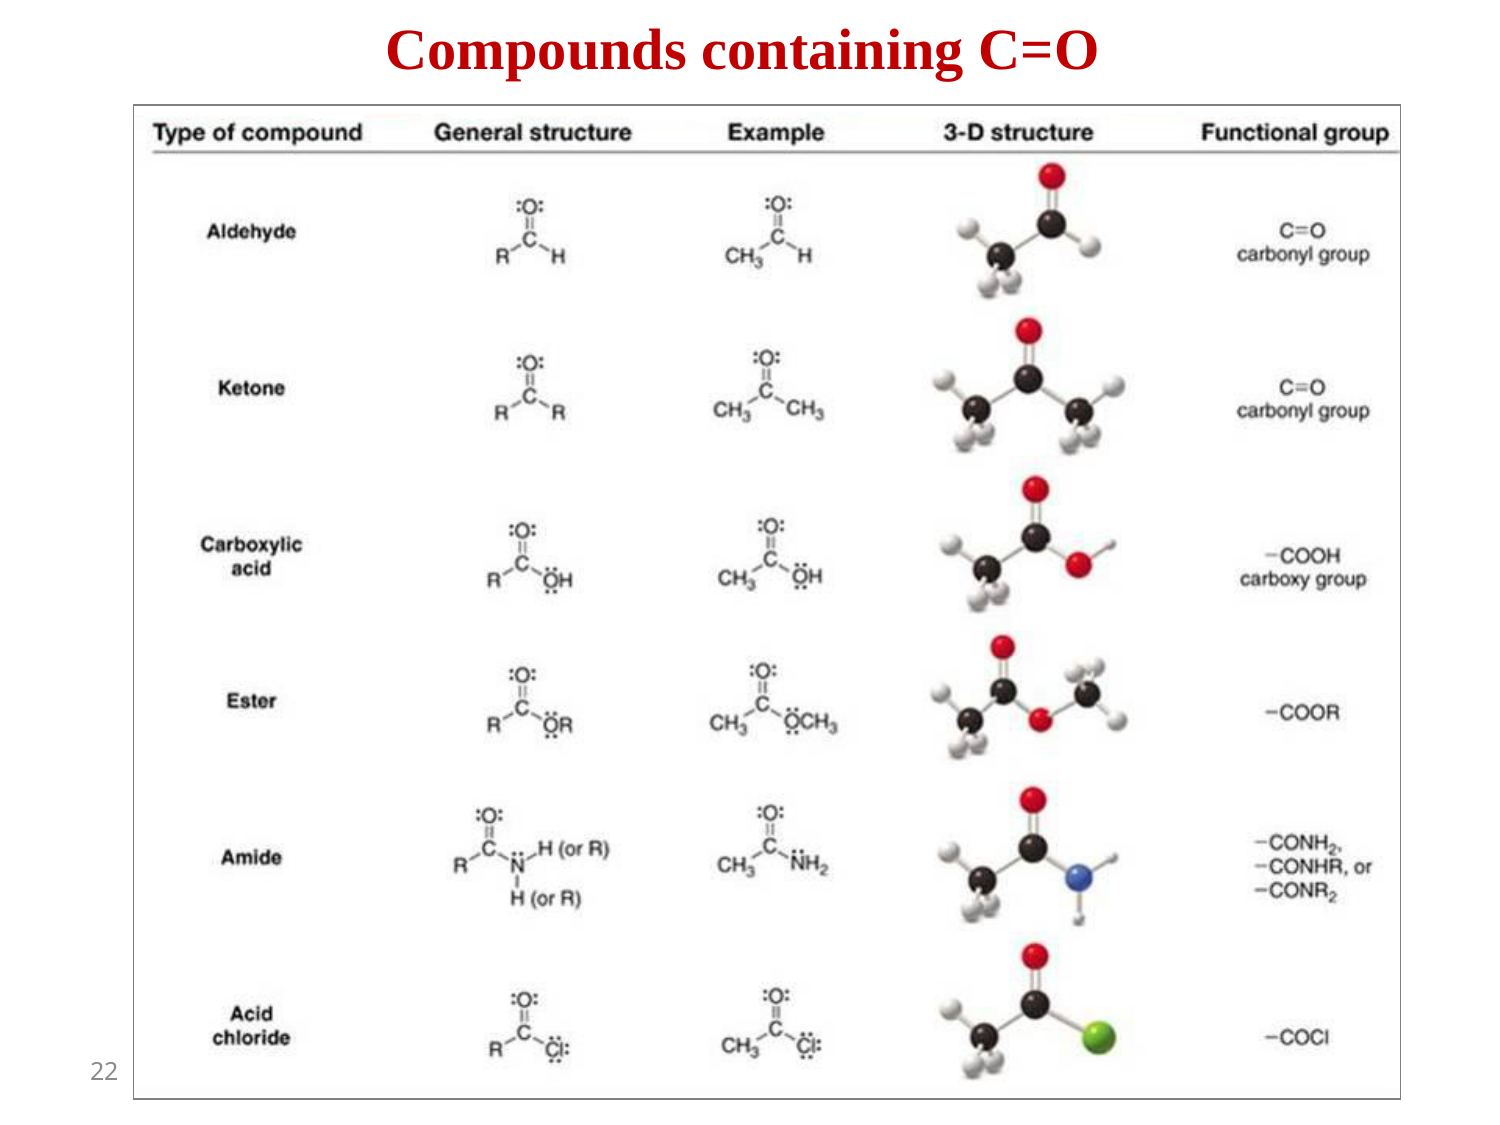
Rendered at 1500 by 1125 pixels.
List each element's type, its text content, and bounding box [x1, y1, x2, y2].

text_box Compounds containing C=O [356, 3, 1115, 89]
slide_number 22 [75, 1042, 129, 1103]
picture [133, 105, 1400, 1099]
